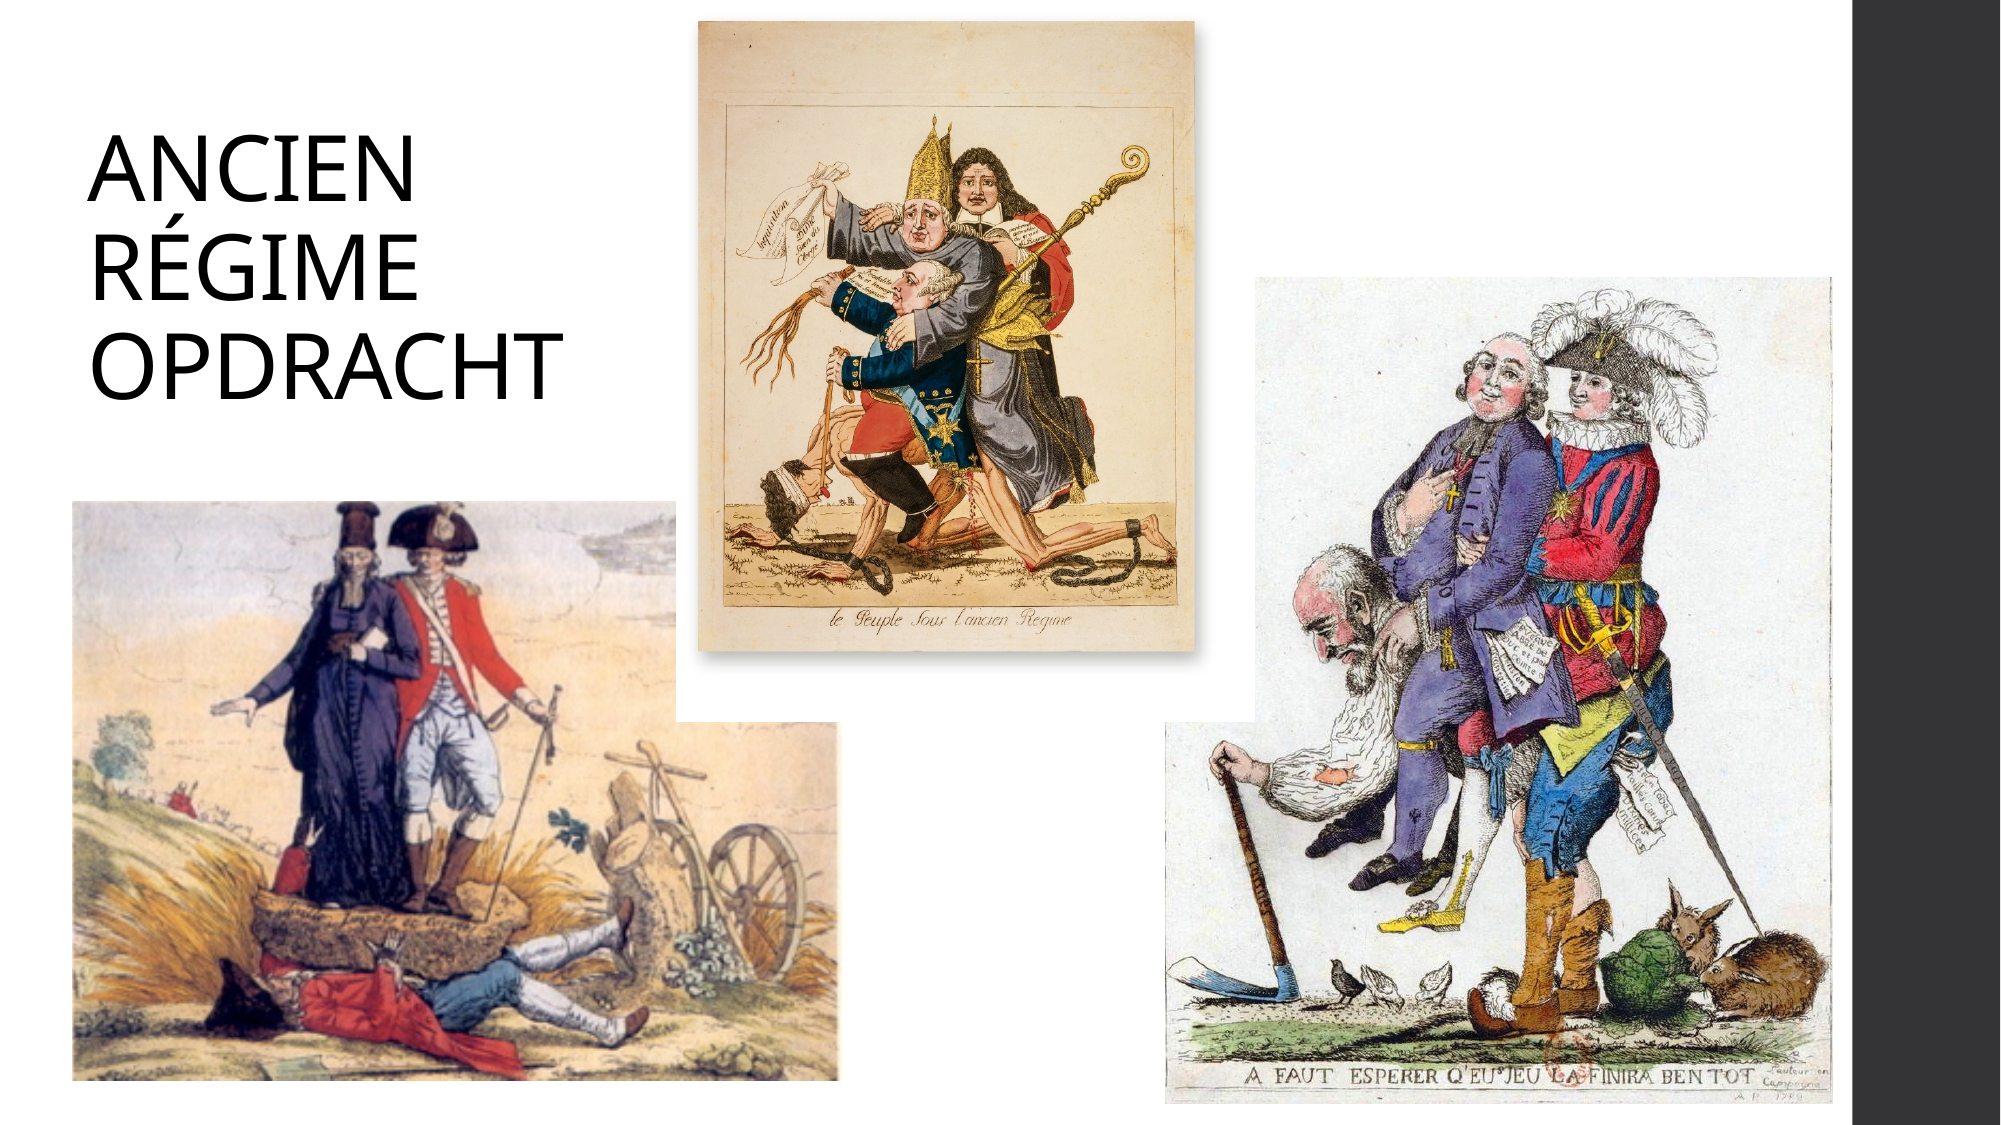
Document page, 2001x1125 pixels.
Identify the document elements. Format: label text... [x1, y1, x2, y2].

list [72, 501, 843, 1081]
picture [675, 0, 1833, 1104]
title ANCIEN RÉGIME OPDRACHT [72, 32, 668, 428]
